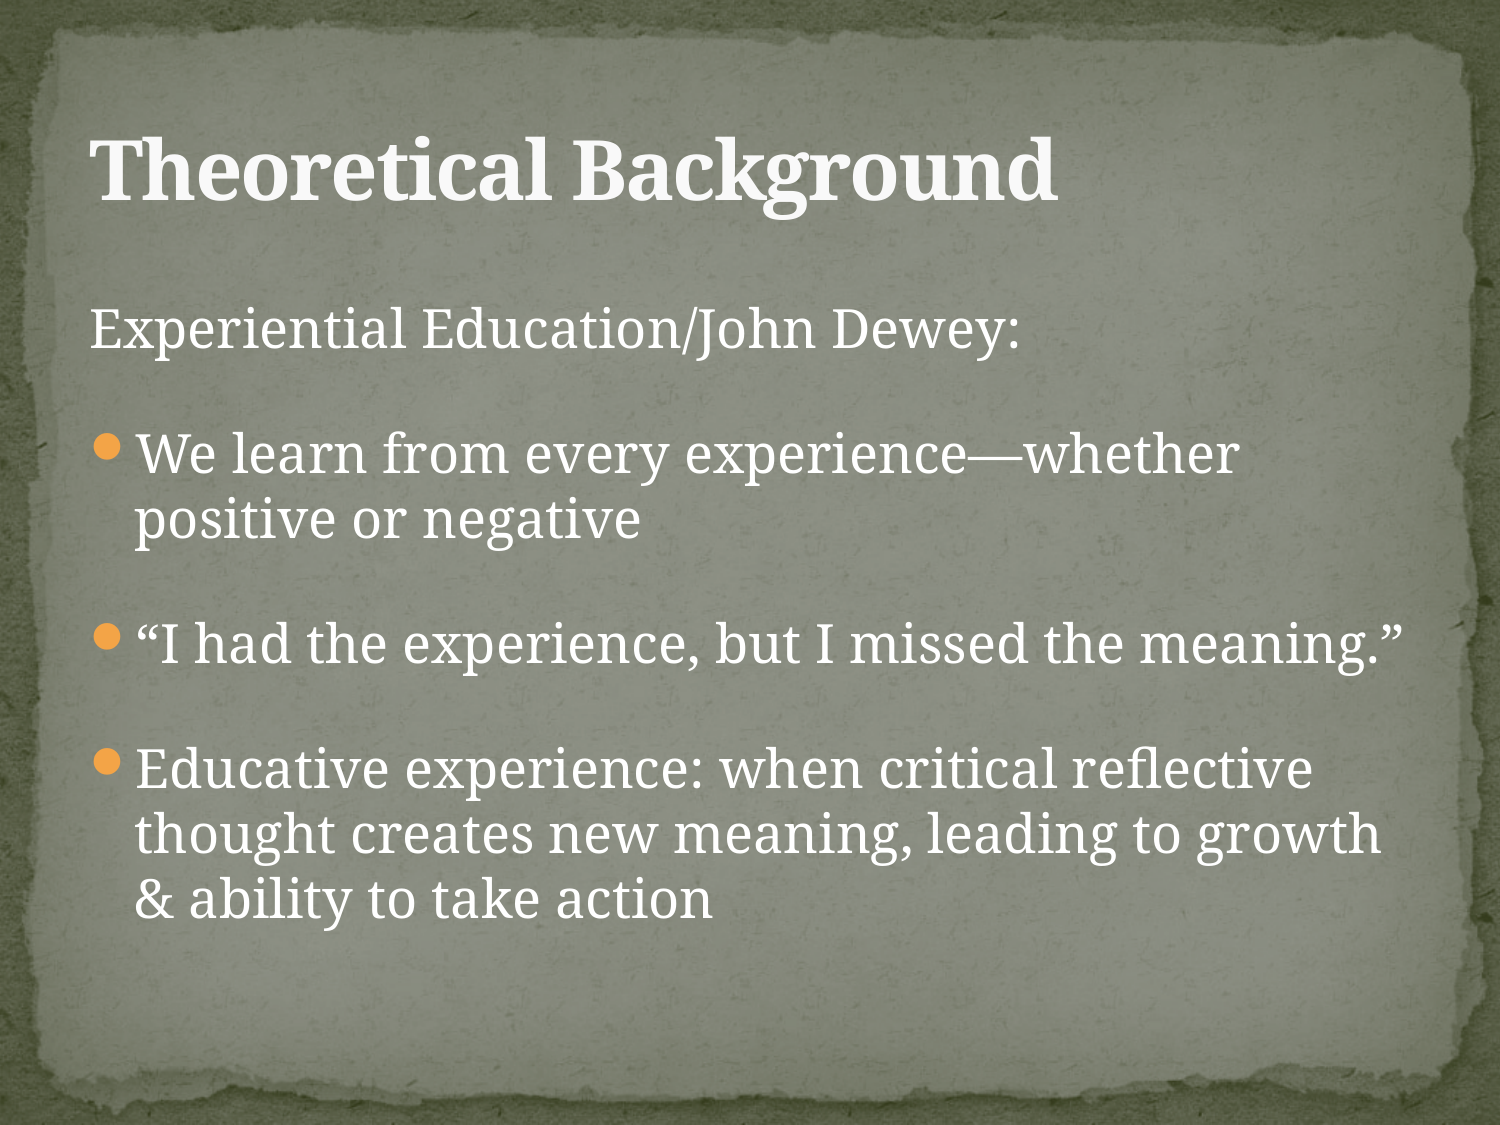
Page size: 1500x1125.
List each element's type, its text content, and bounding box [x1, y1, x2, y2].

title Theoretical Background [74, 24, 1425, 225]
list Experiential Education/John Dewey: We learn from every experience—whether positive or negative “I had the experience, but I missed the meaning.” Educative experience: when critical reflective thought creates new meaning, leading to growth & ability to take action [75, 287, 1425, 1050]
